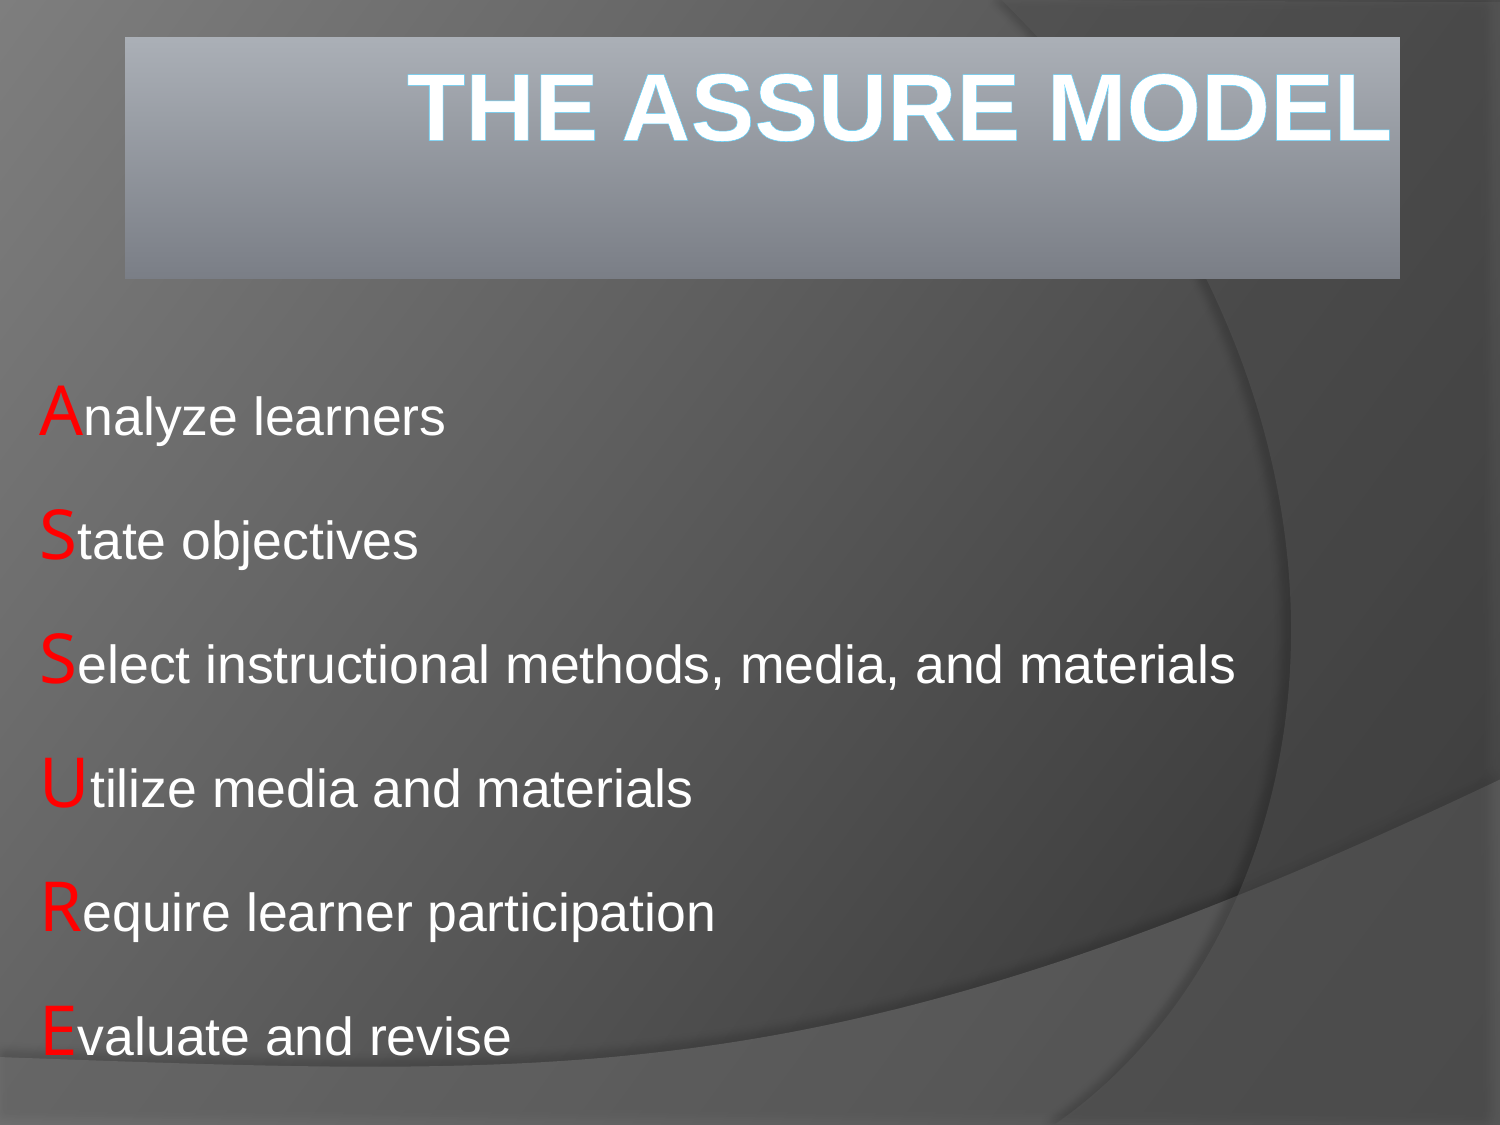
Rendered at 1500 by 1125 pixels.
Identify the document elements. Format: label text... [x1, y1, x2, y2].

title The ASSURE Model [125, 37, 1400, 279]
subtitle Analyze learners State objectives Select instructional methods, media, and materials Utilize media and materials Require learner participation Evaluate and revise [24, 324, 1475, 1075]
